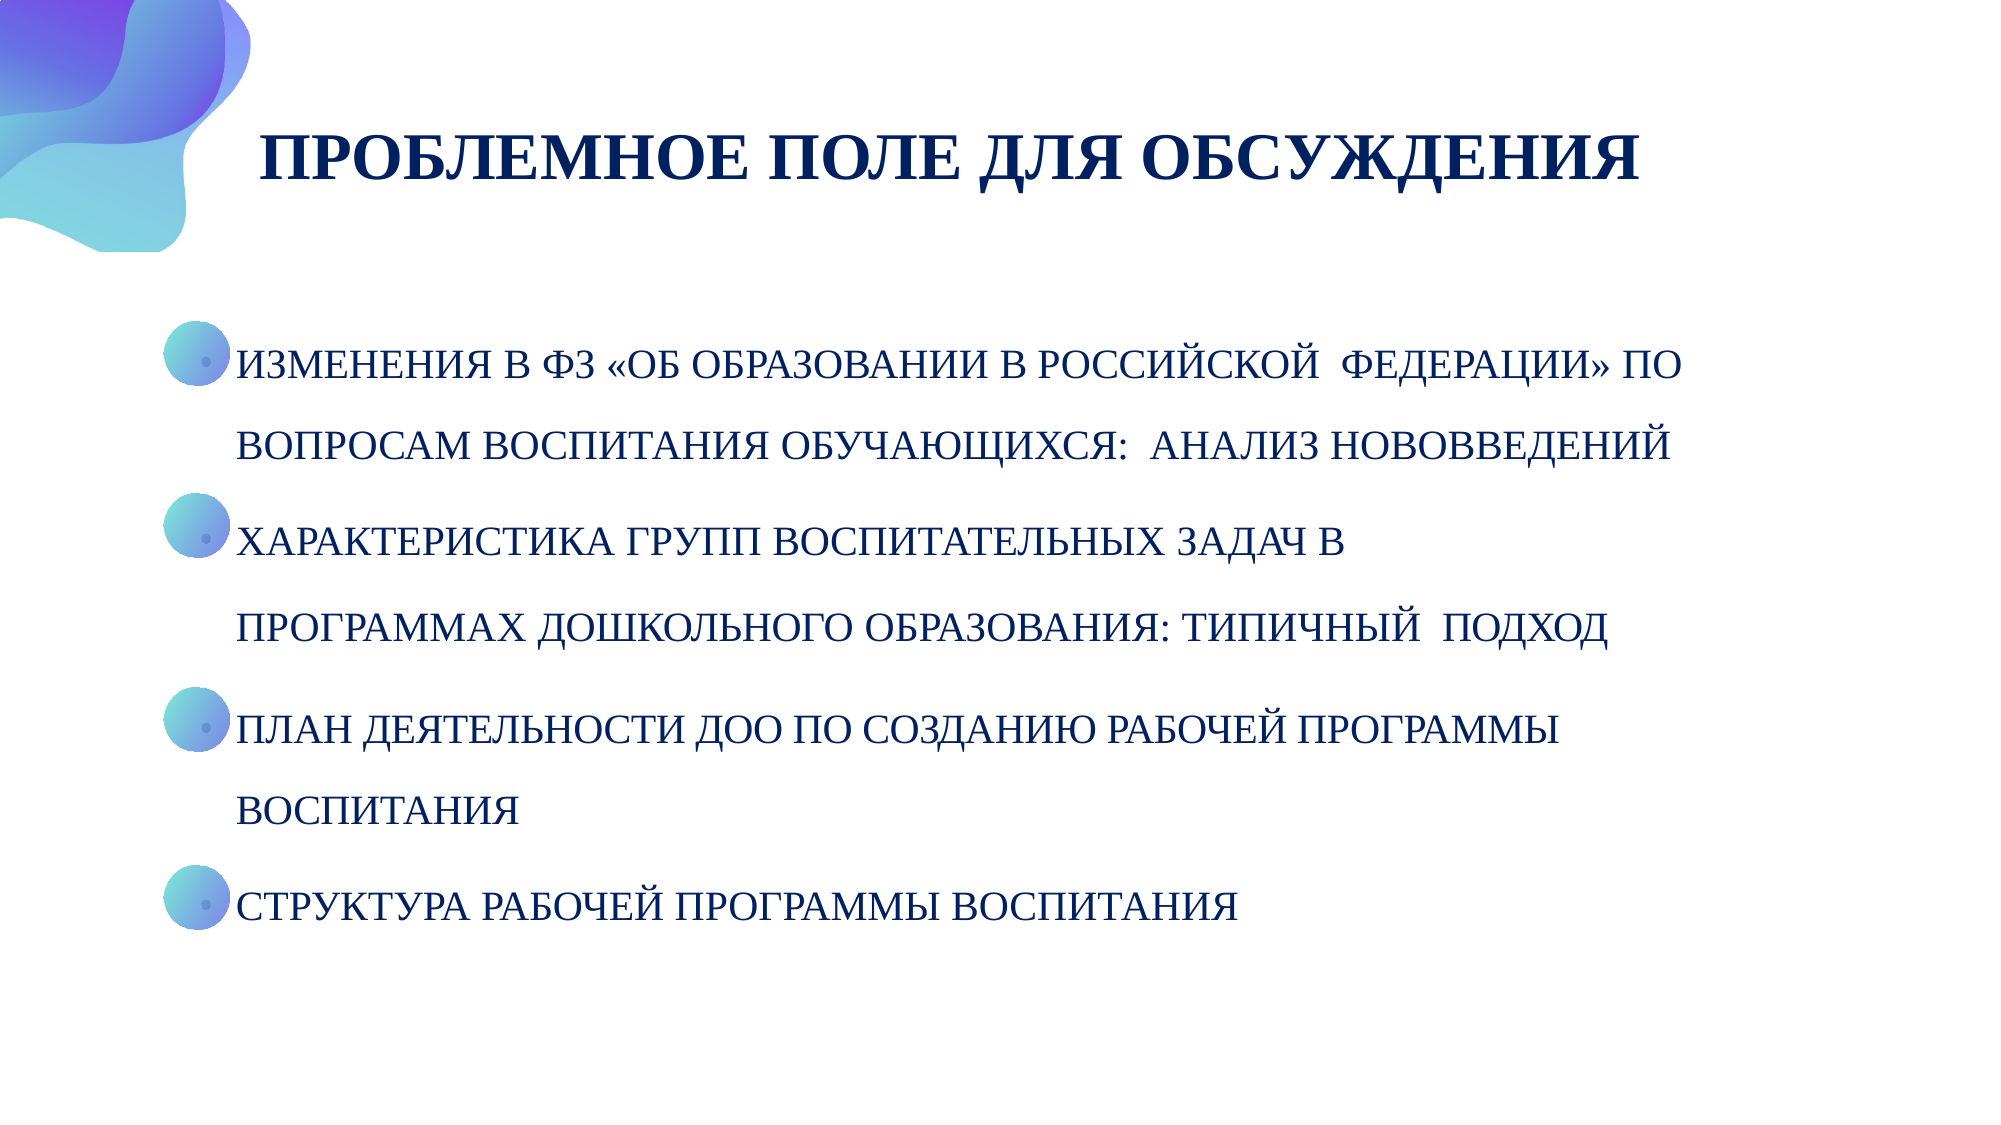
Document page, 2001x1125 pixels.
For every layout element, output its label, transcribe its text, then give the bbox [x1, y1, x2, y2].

text_box [163, 320, 230, 386]
text_box [163, 864, 230, 930]
text_box [163, 492, 230, 558]
text_box ПРОБЛЕМНОЕ ПОЛЕ ДЛЯ ОБСУЖДЕНИЯ [258, 111, 1777, 193]
text_box [163, 686, 230, 752]
picture [0, 0, 258, 255]
text_box ИЗМЕНЕНИЯ В ФЗ «ОБ ОБРАЗОВАНИИ В РОССИЙСКОЙ ФЕДЕРАЦИИ» ПО ВОПРОСАМ ВОСПИТАНИЯ ОБУЧАЮЩИХСЯ: АНАЛИЗ НОВОВВЕДЕНИЙ ХАРАКТЕРИСТИКА ГРУПП ВОСПИТАТЕЛЬНЫХ ЗАДАЧ В ПРОГРАММАХ ДОШКОЛЬНОГО ОБРАЗОВАНИЯ: ТИПИЧНЫЙ ПОДХОД ПЛАН ДЕЯТЕЛЬНОСТИ ДОО ПО СОЗДАНИЮ РАБОЧЕЙ ПРОГРАММЫ ВОСПИТАНИЯ СТРУКТУРА РАБОЧЕЙ ПРОГРАММЫ ВОСПИТАНИЯ [196, 303, 1804, 930]
